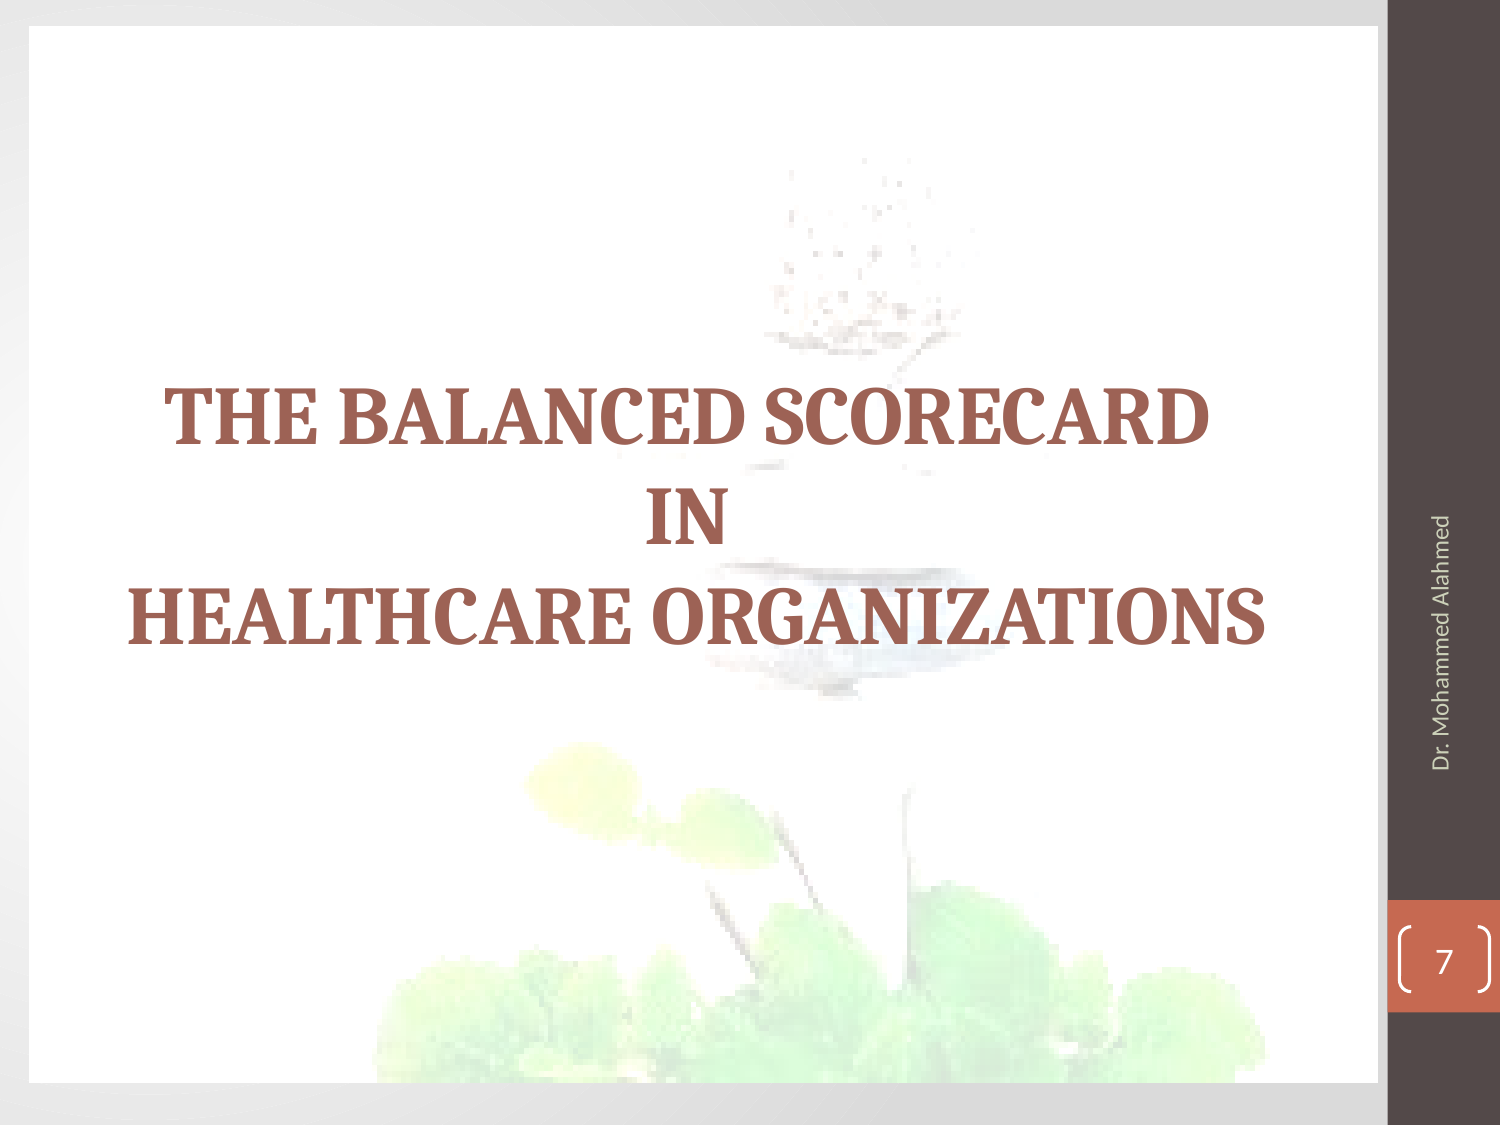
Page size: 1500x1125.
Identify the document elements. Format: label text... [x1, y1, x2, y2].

slide_number 7 [1397, 925, 1492, 994]
picture [28, 26, 1378, 1083]
footer Dr. Mohammed Alahmed [1408, 500, 1469, 889]
